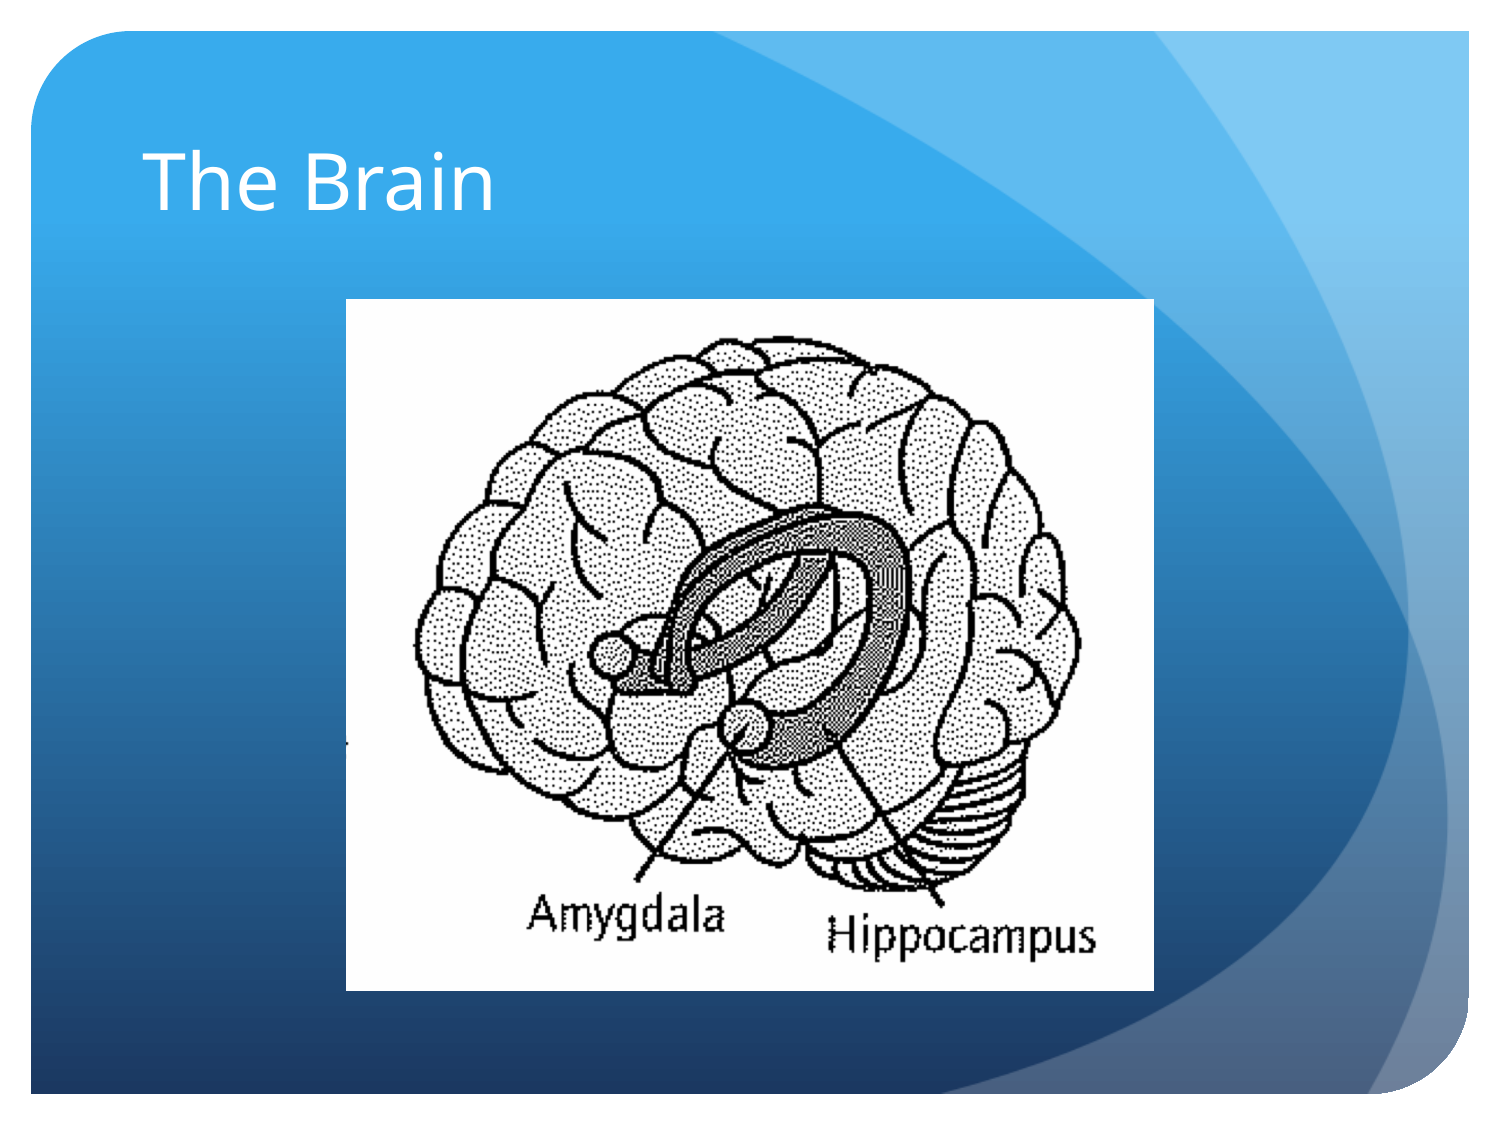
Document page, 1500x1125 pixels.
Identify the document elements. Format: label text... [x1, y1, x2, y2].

picture [24, 30, 1473, 1094]
title The Brain [127, 62, 1372, 234]
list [127, 299, 1373, 991]
